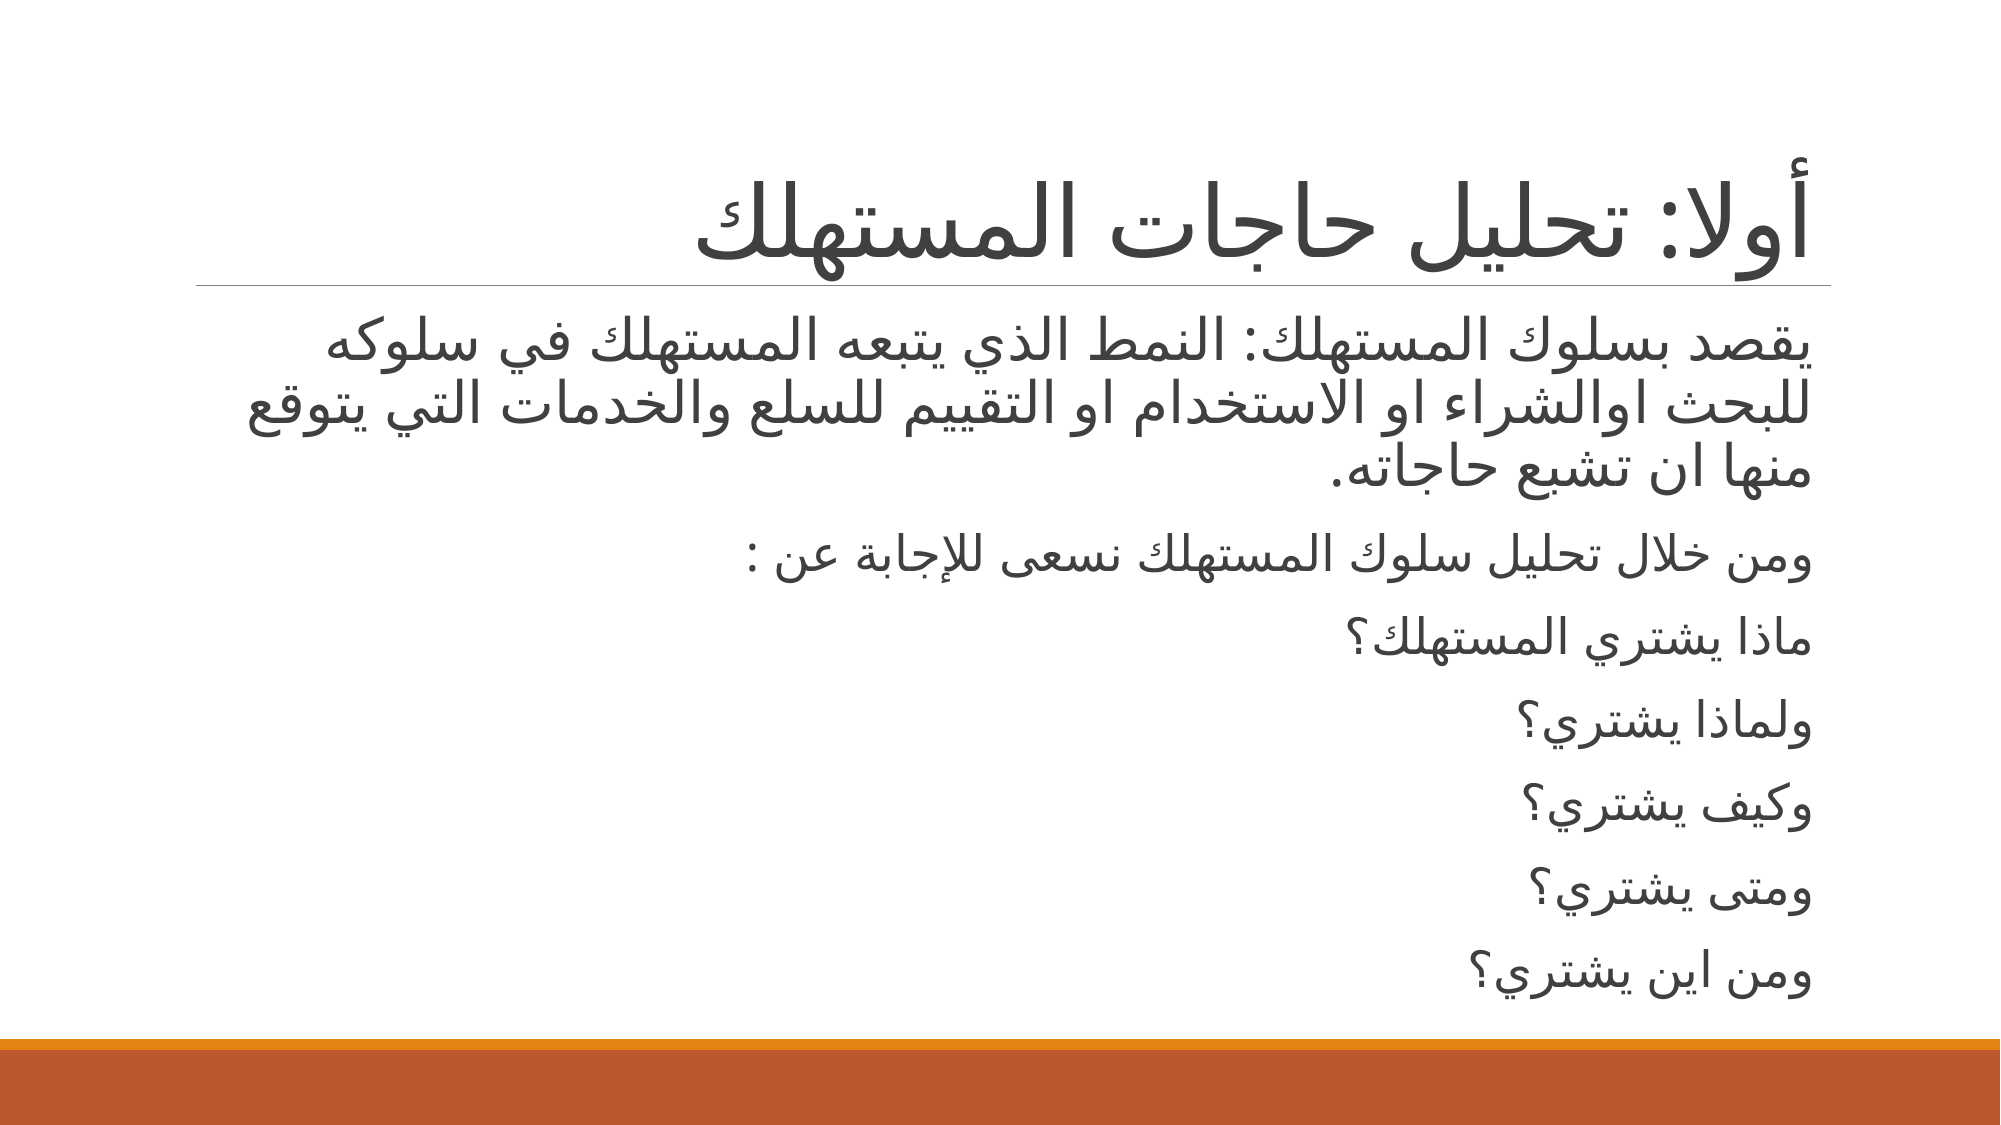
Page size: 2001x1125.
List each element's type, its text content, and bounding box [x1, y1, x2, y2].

title أولا: تحليل حاجات المستهلك [180, 47, 1830, 285]
list يقصد بسلوك المستهلك: النمط الذي يتبعه المستهلك في سلوكه للبحث اوالشراء او الاستخدام او التقييم للسلع والخدمات التي يتوقع منها ان تشبع حاجاته. ومن خلال تحليل سلوك المستهلك نسعى للإجابة عن : ماذا يشتري المستهلك؟ ولماذا يشتري؟ وكيف يشتري؟ ومتى يشتري؟ ومن اين يشتري؟ [180, 302, 1830, 963]
